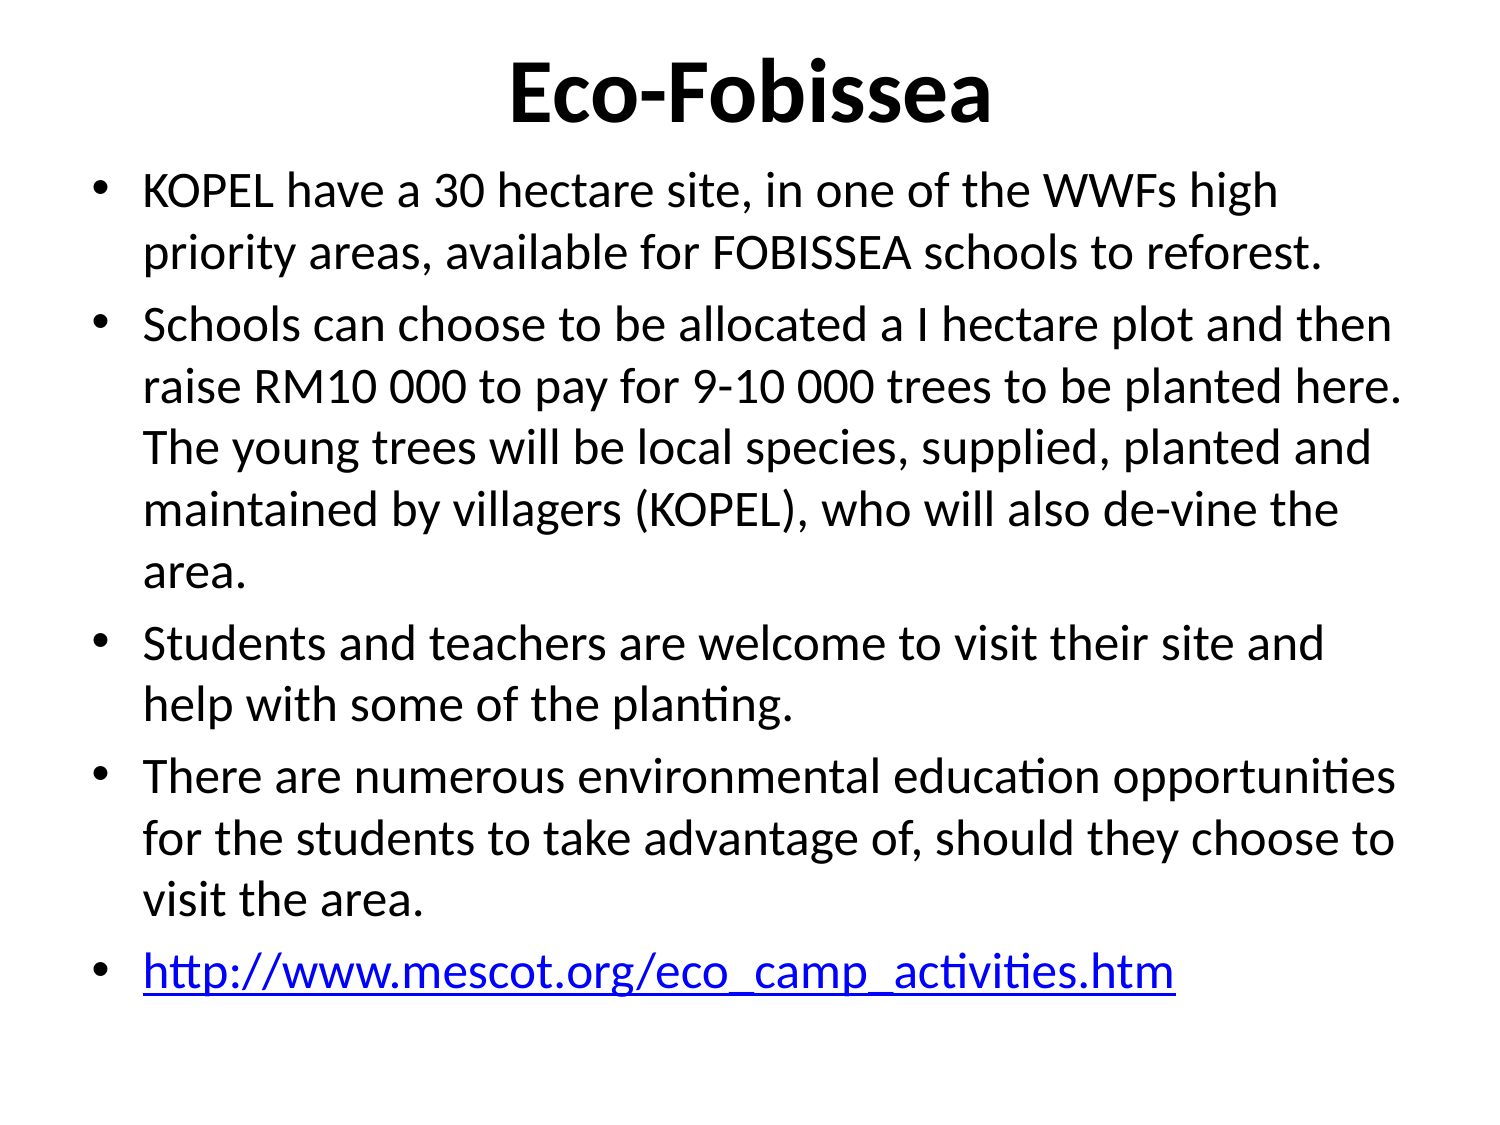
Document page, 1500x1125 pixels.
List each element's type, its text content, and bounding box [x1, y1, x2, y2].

list KOPEL have a 30 hectare site, in one of the WWFs high priority areas, available for FOBISSEA schools to reforest. Schools can choose to be allocated a I hectare plot and then raise RM10 000 to pay for 9-10 000 trees to be planted here. The young trees will be local species, supplied, planted and maintained by villagers (KOPEL), who will also de-vine the area. Students and teachers are welcome to visit their site and help with some of the planting. There are numerous environmental education opportunities for the students to take advantage of, should they choose to visit the area. http://www.mescot.org/eco_camp_activities.htm [76, 149, 1427, 1012]
title Eco-Fobissea [76, 0, 1427, 149]
